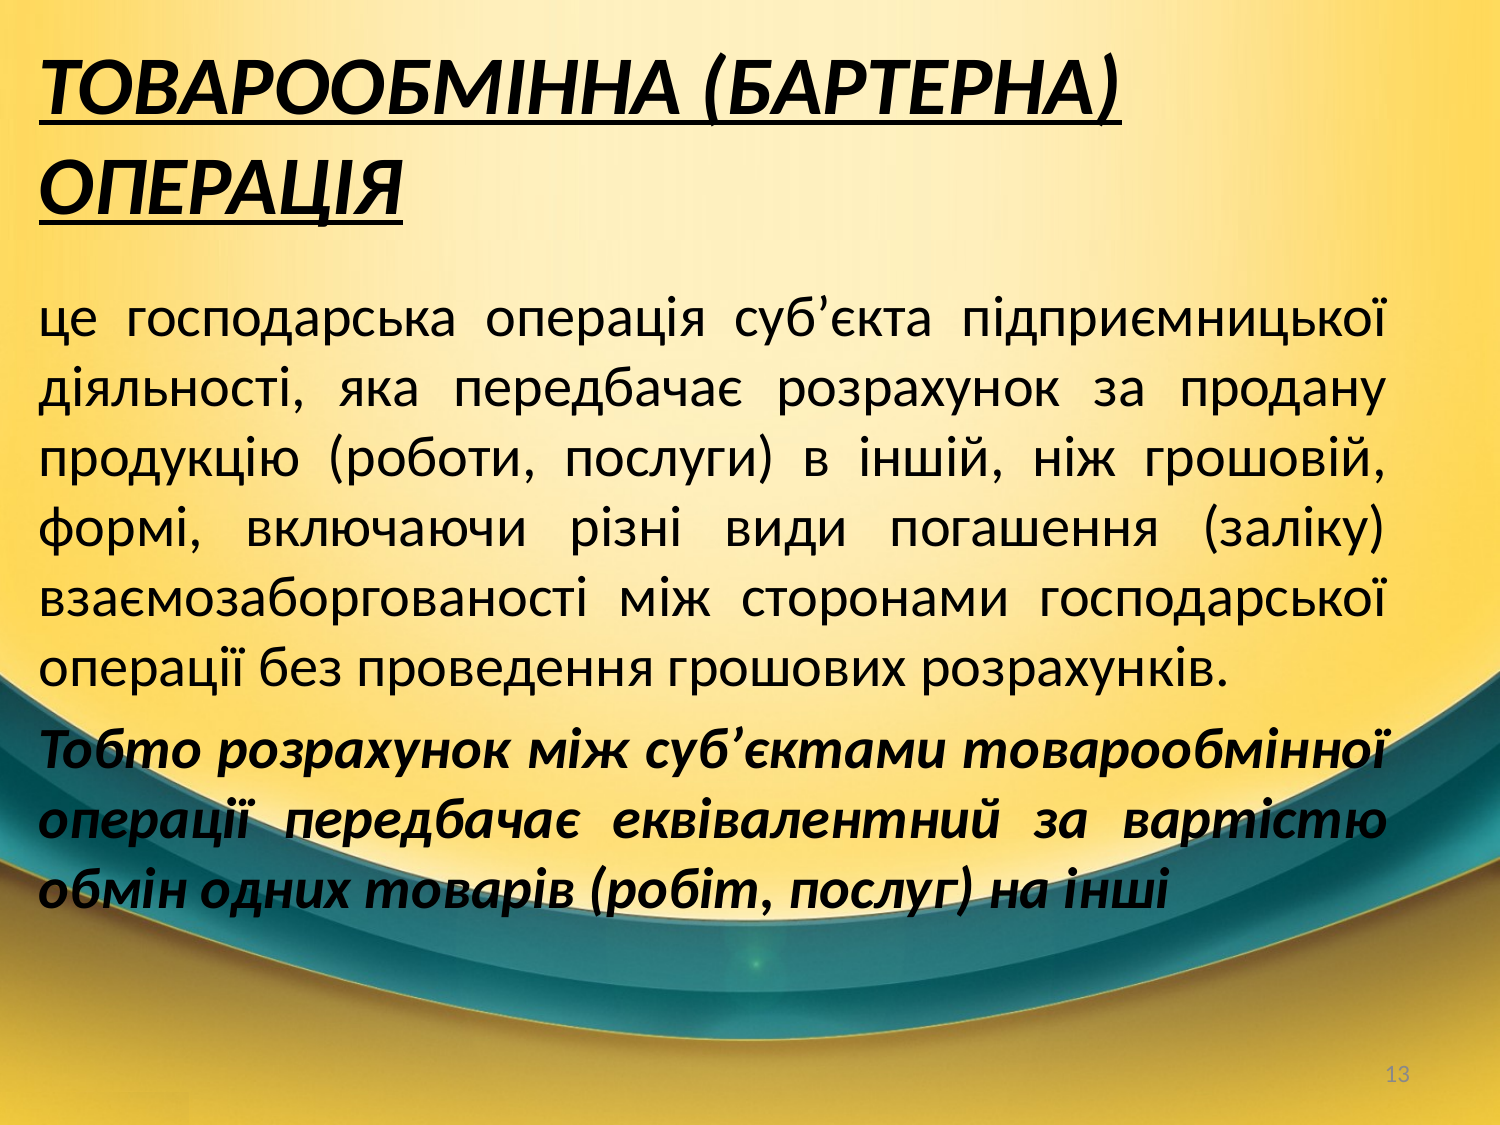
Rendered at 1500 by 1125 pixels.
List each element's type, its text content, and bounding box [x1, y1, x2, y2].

picture [0, 0, 1500, 1125]
slide_number 13 [1074, 1042, 1425, 1103]
list це господарська операція суб’єкта підприємницької діяльності, яка передбачає розрахунок за продану продукцію (роботи, послуги) в іншій, ніж грошовій, формі, включаючи різні види погашення (заліку) взаємозаборгованості між сторонами господарської операції без проведення грошових розрахунків. Тобто розрахунок між суб’єктами товарообмінної операції передбачає еквівалентний за вартістю обмін одних товарів (робіт, послуг) на інші [23, 234, 1403, 928]
title Товарообмінна (бартерна) операція [23, 23, 1299, 234]
